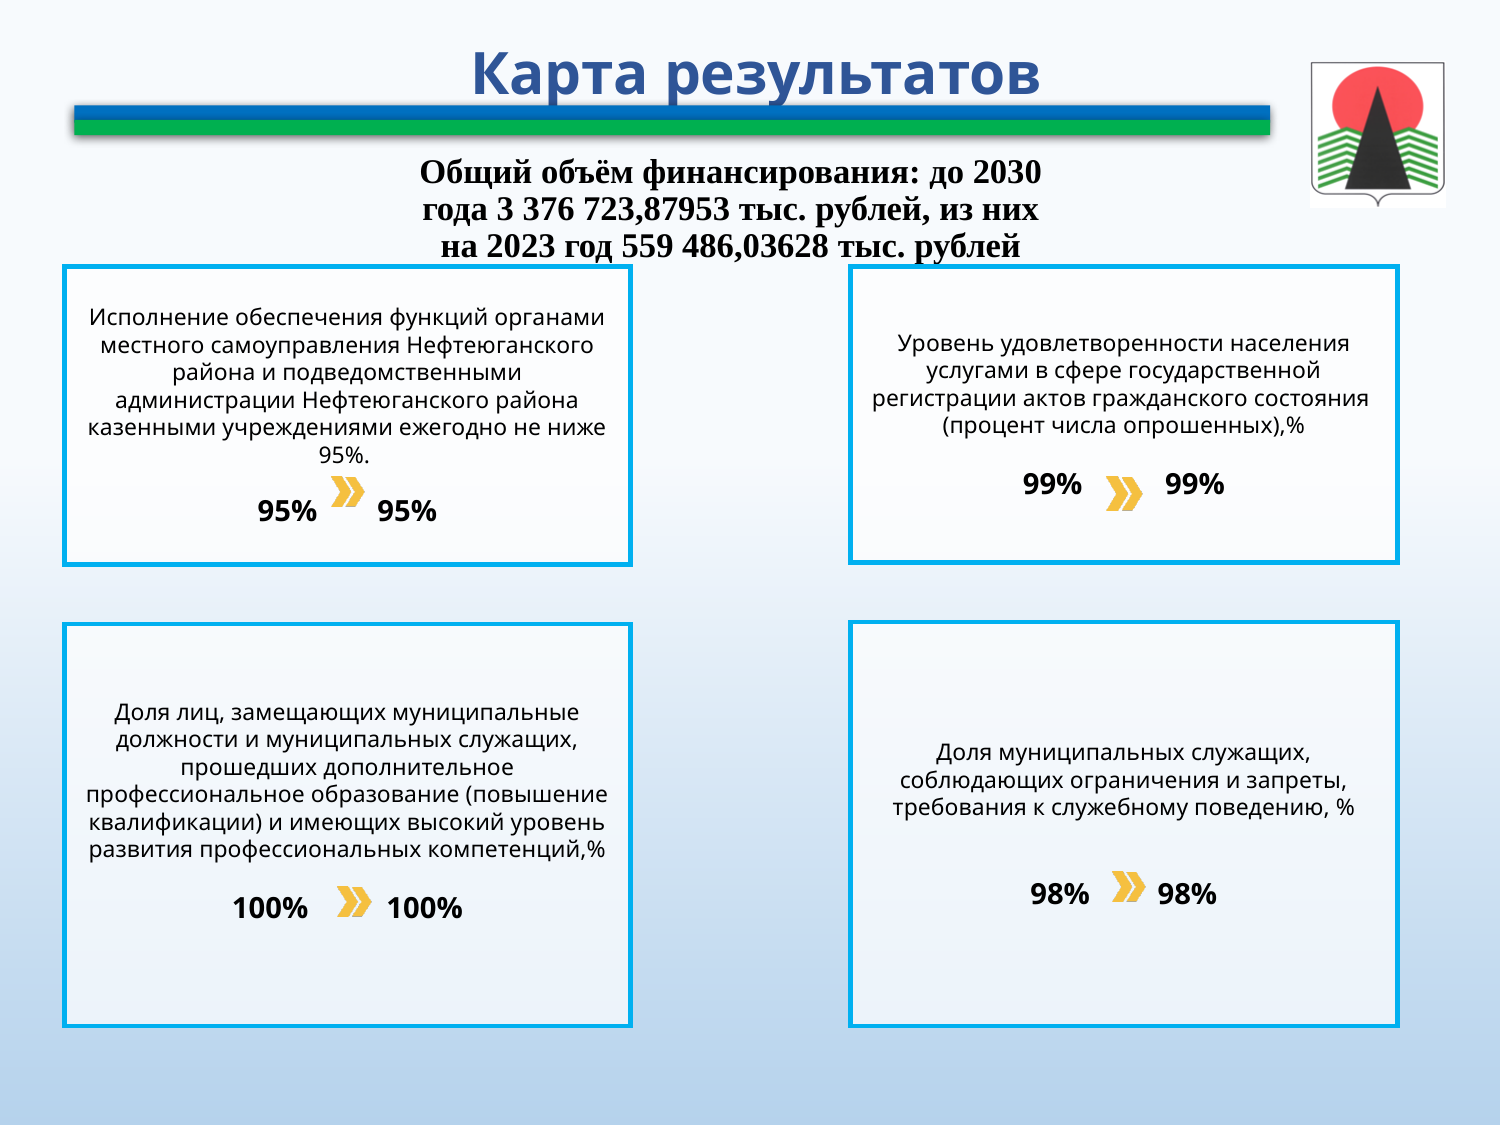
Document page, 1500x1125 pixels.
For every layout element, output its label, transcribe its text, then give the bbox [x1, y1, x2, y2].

picture [336, 886, 372, 917]
title Карта результатов [455, 35, 1221, 100]
text_box Доля лиц, замещающих муниципальные должности и муниципальных служащих, прошедших дополнительное профессиональное образование (повышение квалификации) и имеющих высокий уровень развития профессиональных компетенций,% 100% 100% [63, 623, 632, 1027]
picture [1111, 871, 1146, 902]
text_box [74, 105, 1271, 135]
picture [1310, 61, 1446, 208]
text_box Доля муниципальных служащих, соблюдающих ограничения и запреты, требования к служебному поведению, % 98% 98% [850, 621, 1398, 1027]
text_box Уровень удовлетворенности населения услугами в сфере государственной регистрации актов гражданского состояния (процент числа опрошенных),% 99% 99% [850, 265, 1398, 564]
picture [330, 476, 365, 507]
text_box Исполнение обеспечения функций органами местного самоуправления Нефтеюганского района и подведомственными администрации Нефтеюганского района казенными учреждениями ежегодно не ниже 95%. 95% 95% [63, 265, 632, 565]
picture [1105, 476, 1143, 511]
subtitle Общий объём финансирования: до 2030 года 3 376 723,87953 тыс. рублей, из них на 2023 год 559 486,03628 тыс. рублей [385, 146, 1076, 304]
